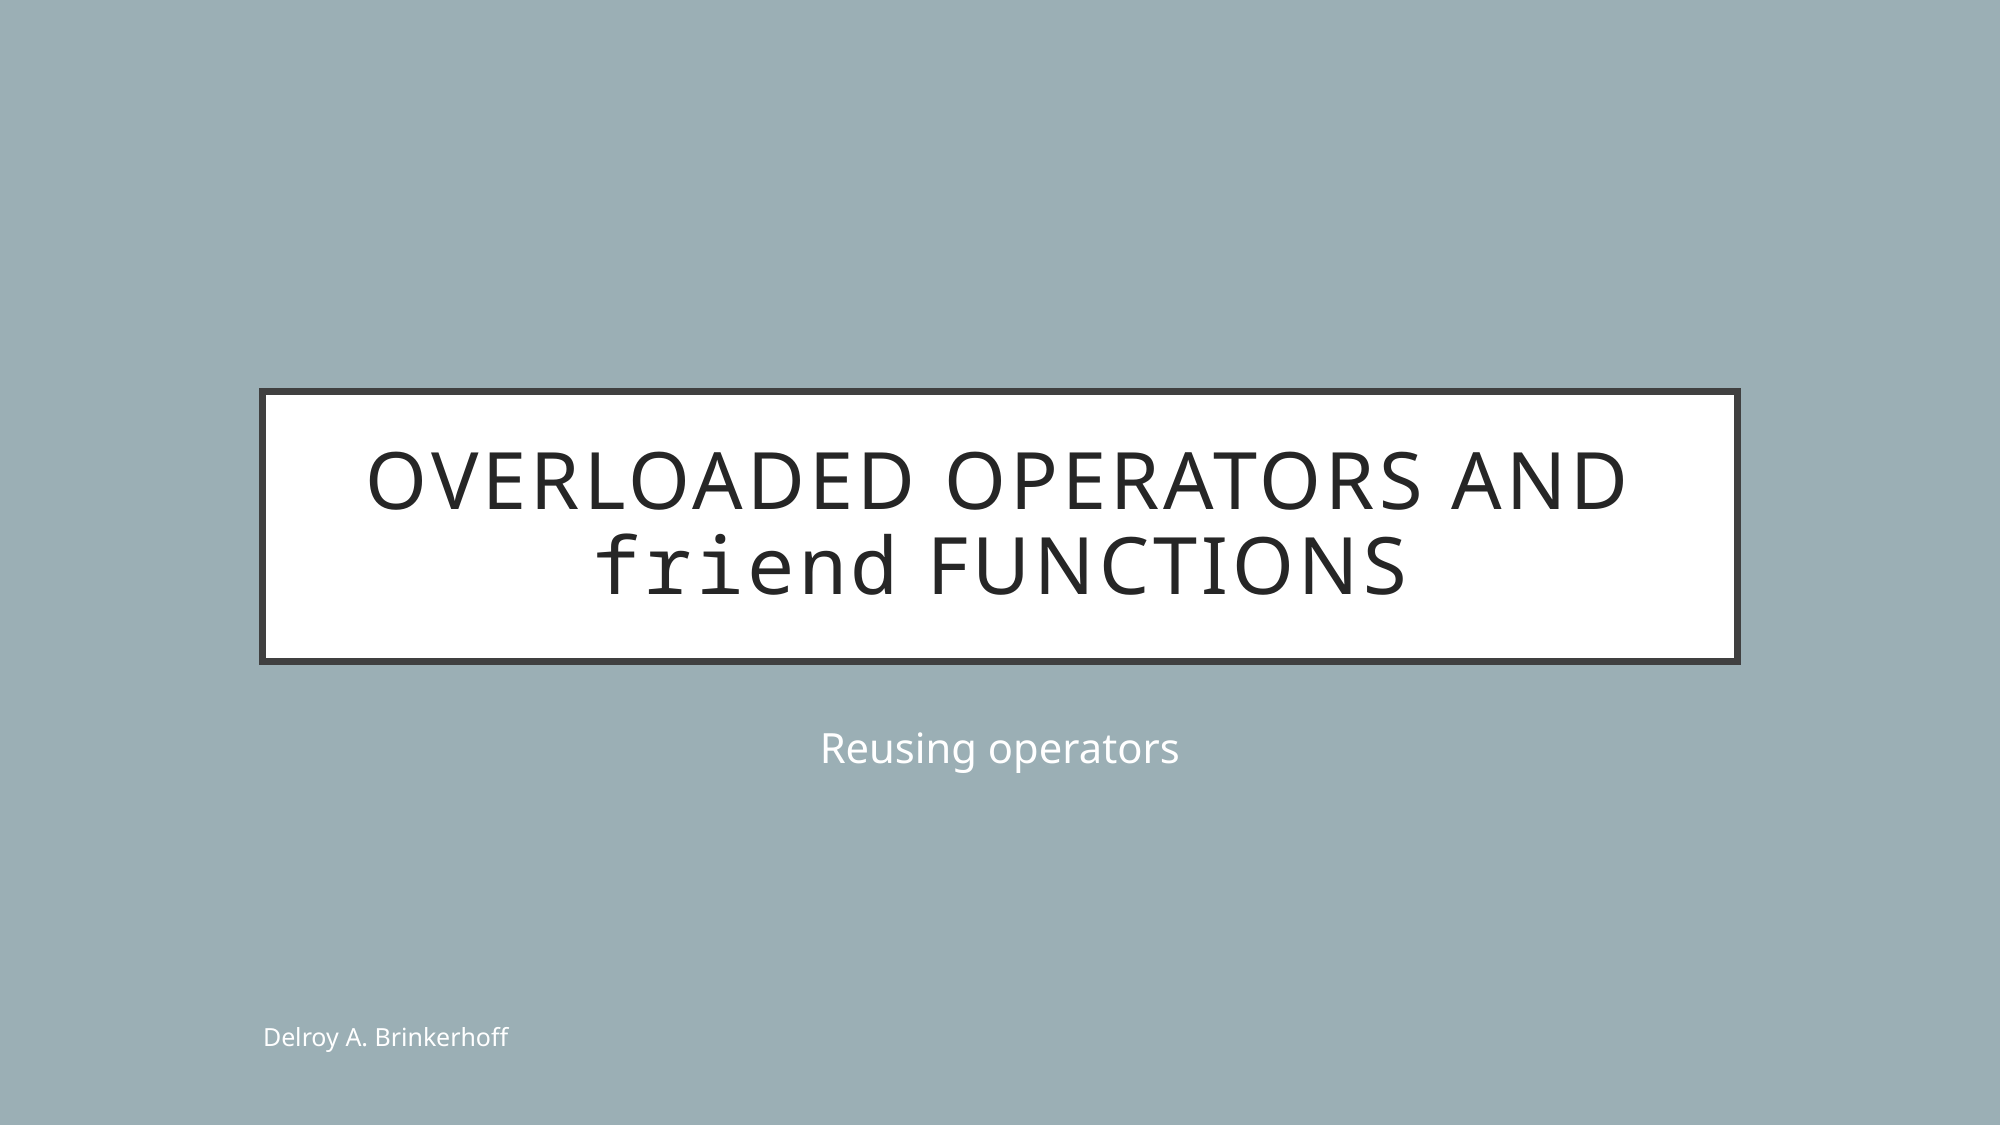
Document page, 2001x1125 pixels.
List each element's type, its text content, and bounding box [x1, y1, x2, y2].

text_box Delroy A. Brinkerhoff [248, 1013, 524, 1059]
title OVERLOADED OPERATORS AND friend FUNCTIONS [259, 388, 1741, 665]
subtitle Reusing operators [442, 713, 1558, 918]
